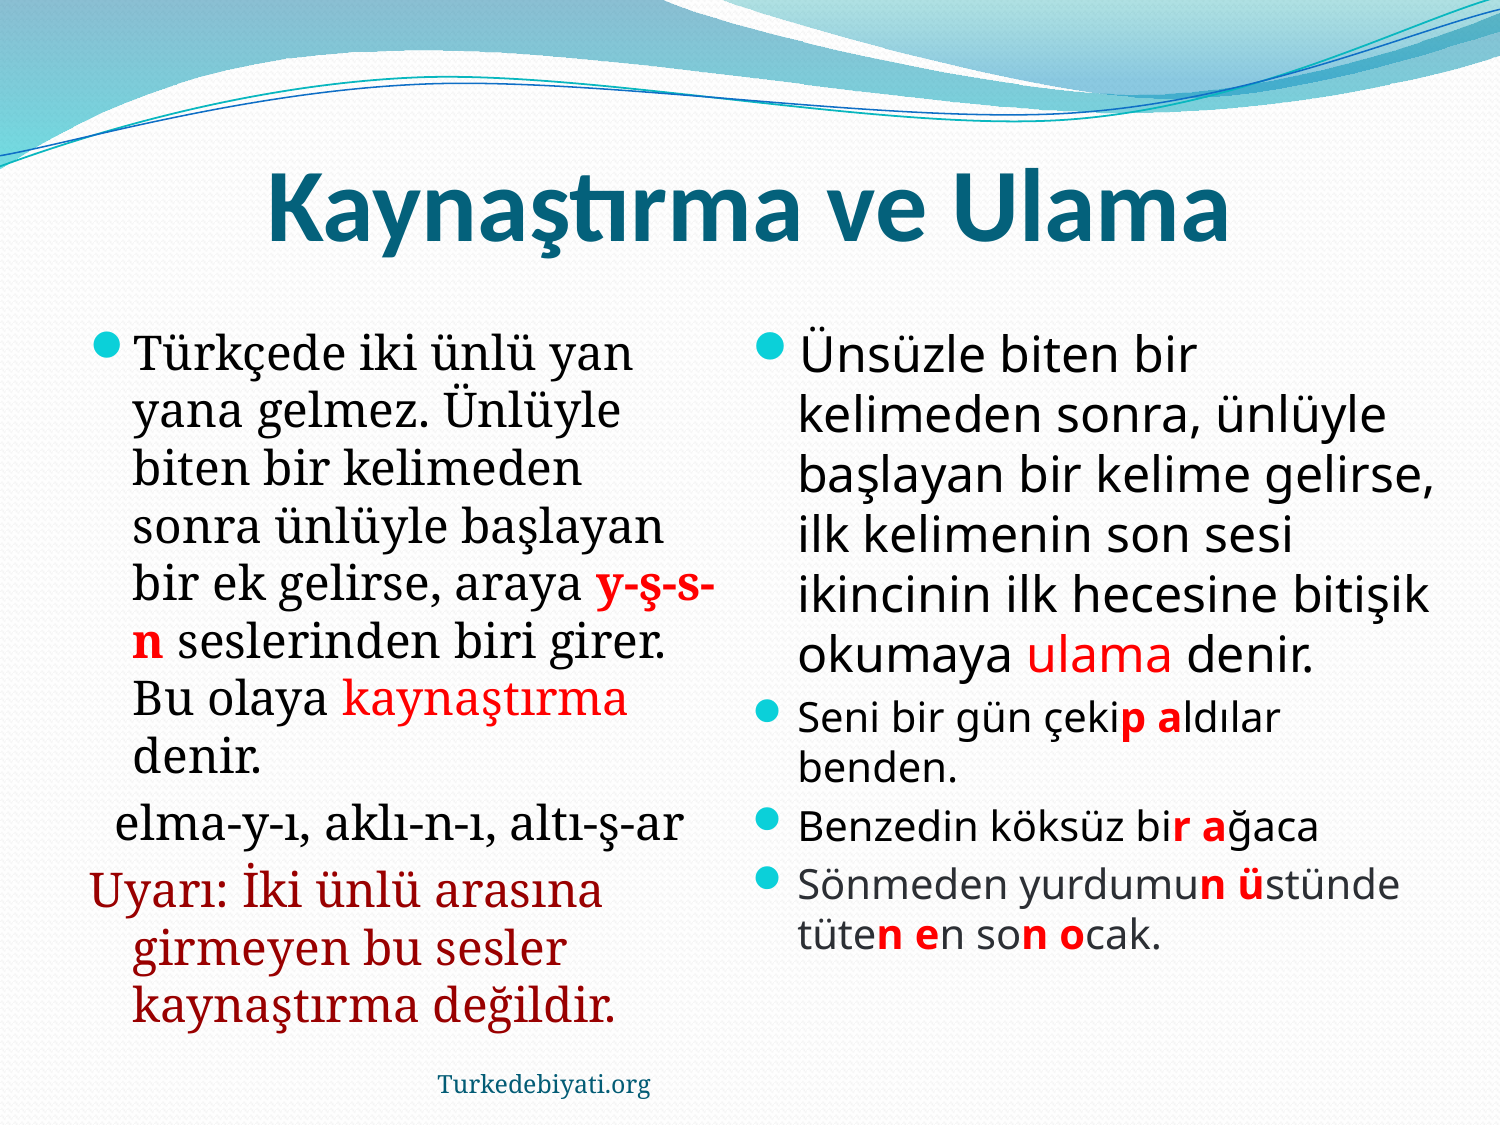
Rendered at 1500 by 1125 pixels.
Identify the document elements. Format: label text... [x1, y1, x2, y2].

list Ünsüzle biten bir kelimeden sonra, ünlüyle başlayan bir kelime gelirse, ilk kelimenin son sesi ikincinin ilk hecesine bitişik okumaya ulama denir. Seni bir gün çekip aldılar benden. Benzedin köksüz bir ağaca Sönmeden yurdumun üstünde tüten en son ocak. [737, 314, 1463, 1043]
list Türkçede iki ünlü yan yana gelmez. Ünlüyle biten bir kelimeden sonra ünlüyle başlayan bir ek gelirse, araya y-ş-s-n seslerinden biri girer. Bu olaya kaynaştırma denir. elma-y-ı, aklı-n-ı, altı-ş-ar Uyarı: İki ünlü arasına girmeyen bu sesler kaynaştırma değildir. [75, 314, 737, 1043]
title Kaynaştırma ve Ulama [75, 75, 1425, 263]
footer Turkedebiyati.org [437, 1042, 988, 1103]
